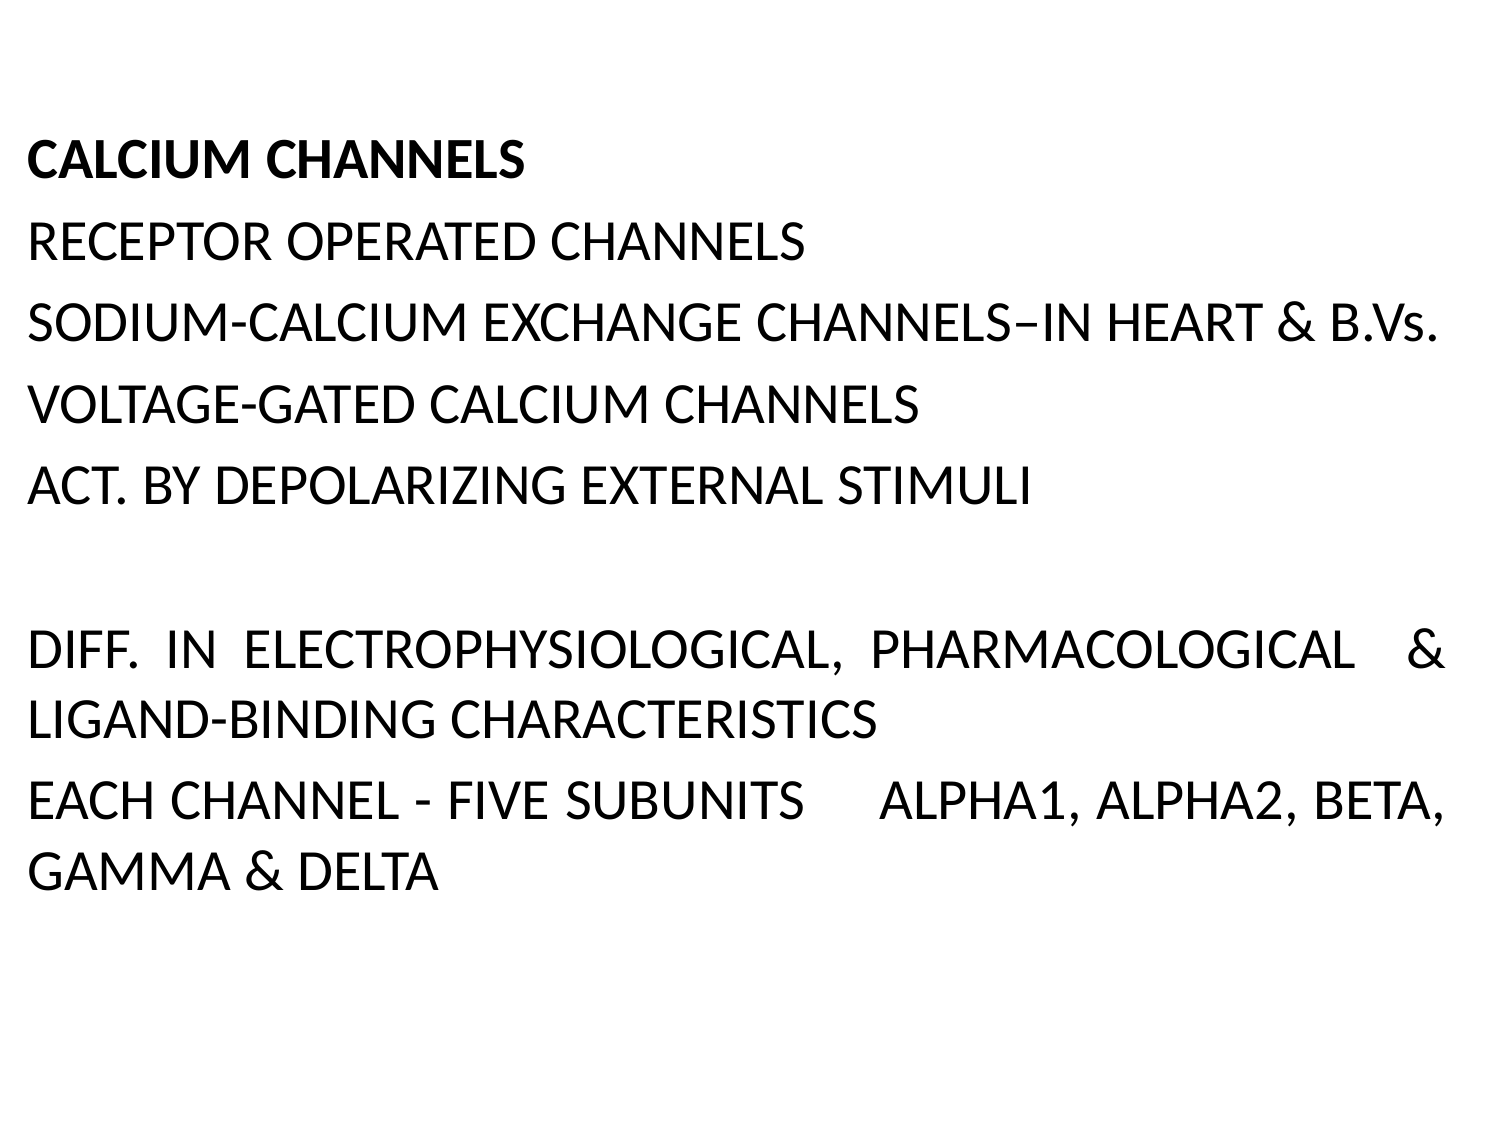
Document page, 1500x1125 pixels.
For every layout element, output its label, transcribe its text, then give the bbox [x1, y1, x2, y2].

list CALCIUM CHANNELS RECEPTOR OPERATED CHANNELS SODIUM-CALCIUM EXCHANGE CHANNELS–IN HEART & B.Vs. VOLTAGE-GATED CALCIUM CHANNELS ACT. BY DEPOLARIZING EXTERNAL STIMULI DIFF. IN ELECTROPHYSIOLOGICAL, PHARMACOLOGICAL & LIGAND-BINDING CHARACTERISTICS EACH CHANNEL - FIVE SUBUNITS ALPHA1, ALPHA2, BETA, GAMMA & DELTA [12, 112, 1463, 975]
